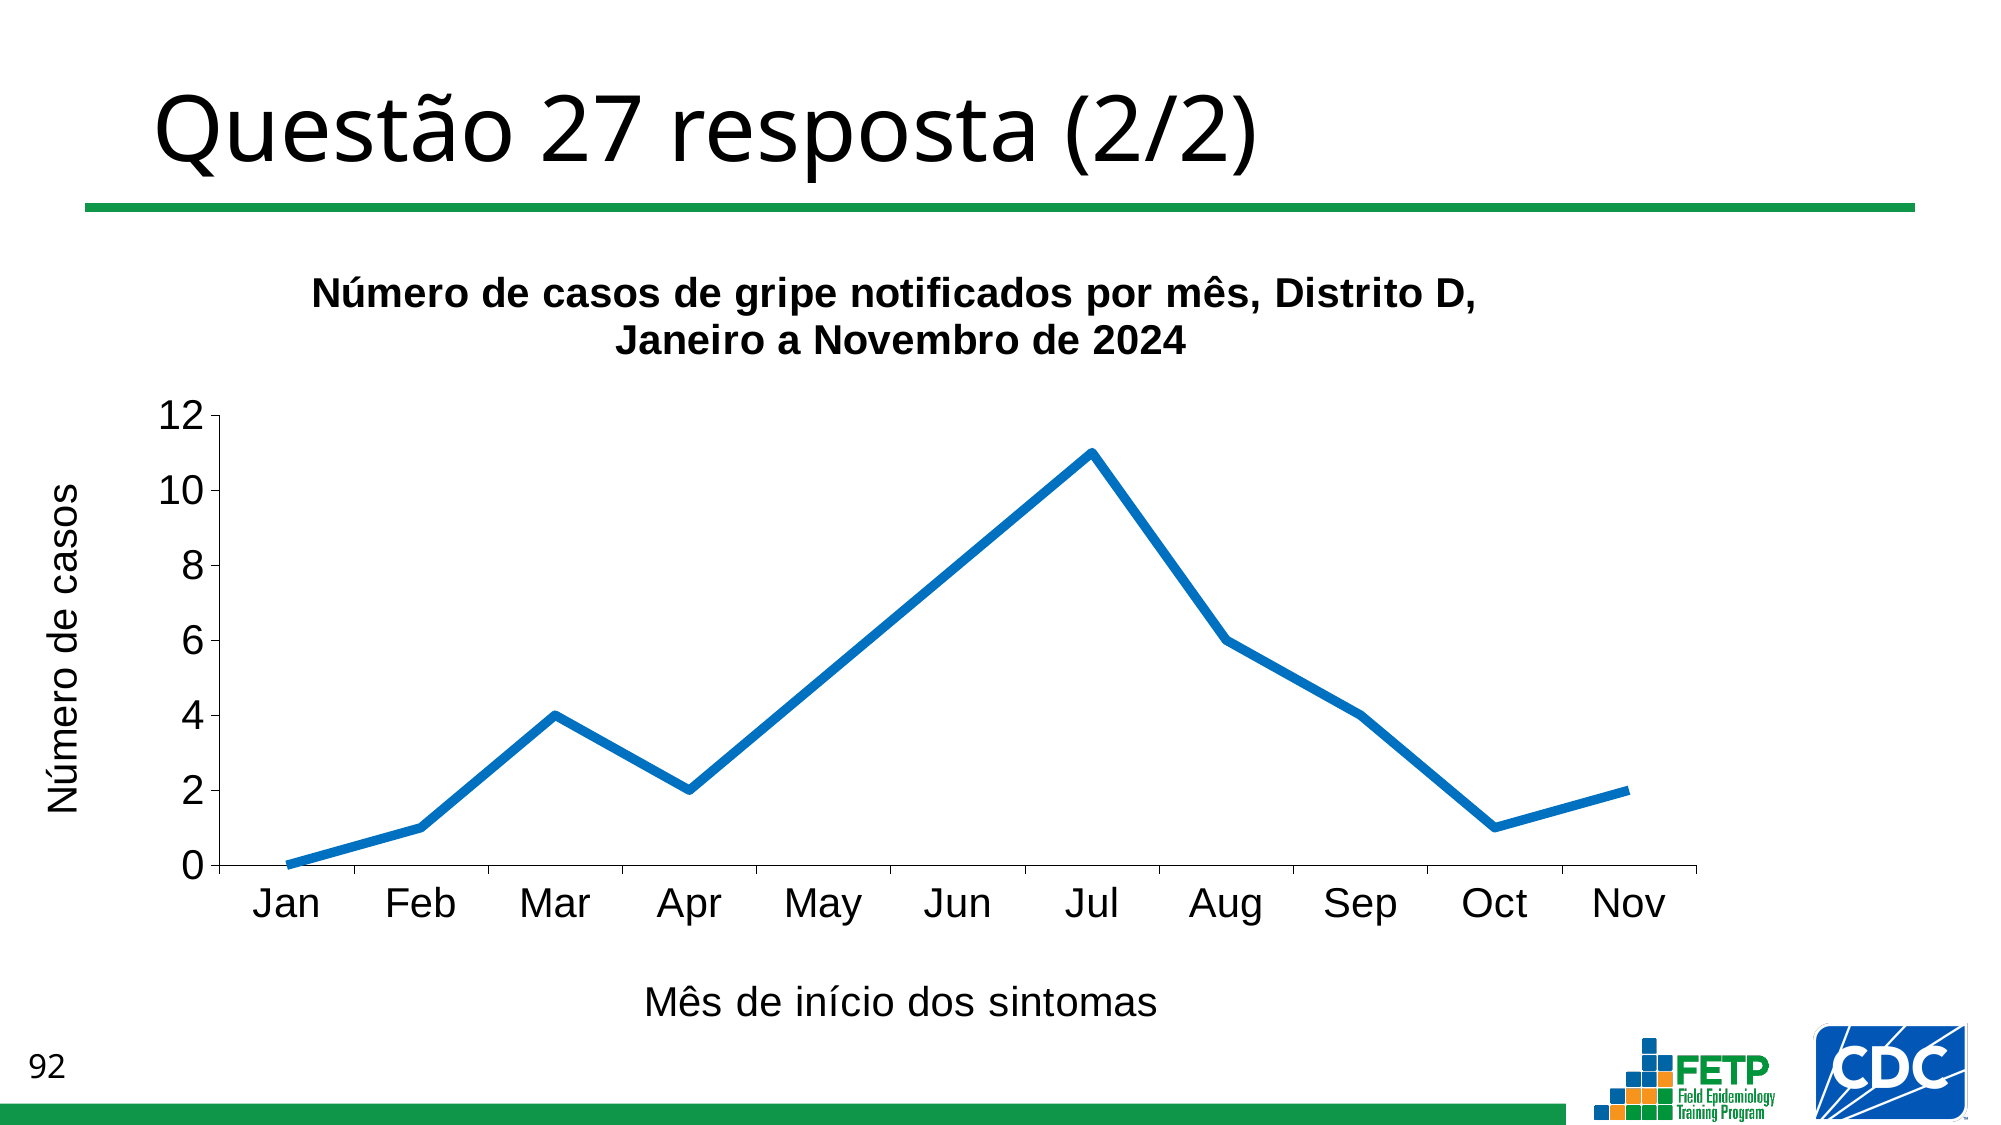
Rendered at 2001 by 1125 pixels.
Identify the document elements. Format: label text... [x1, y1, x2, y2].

picture [1813, 1023, 1968, 1122]
picture [1594, 1038, 1775, 1122]
chart [0, 242, 1725, 1050]
title Questão 27 resposta (2/2) [137, 75, 1863, 207]
